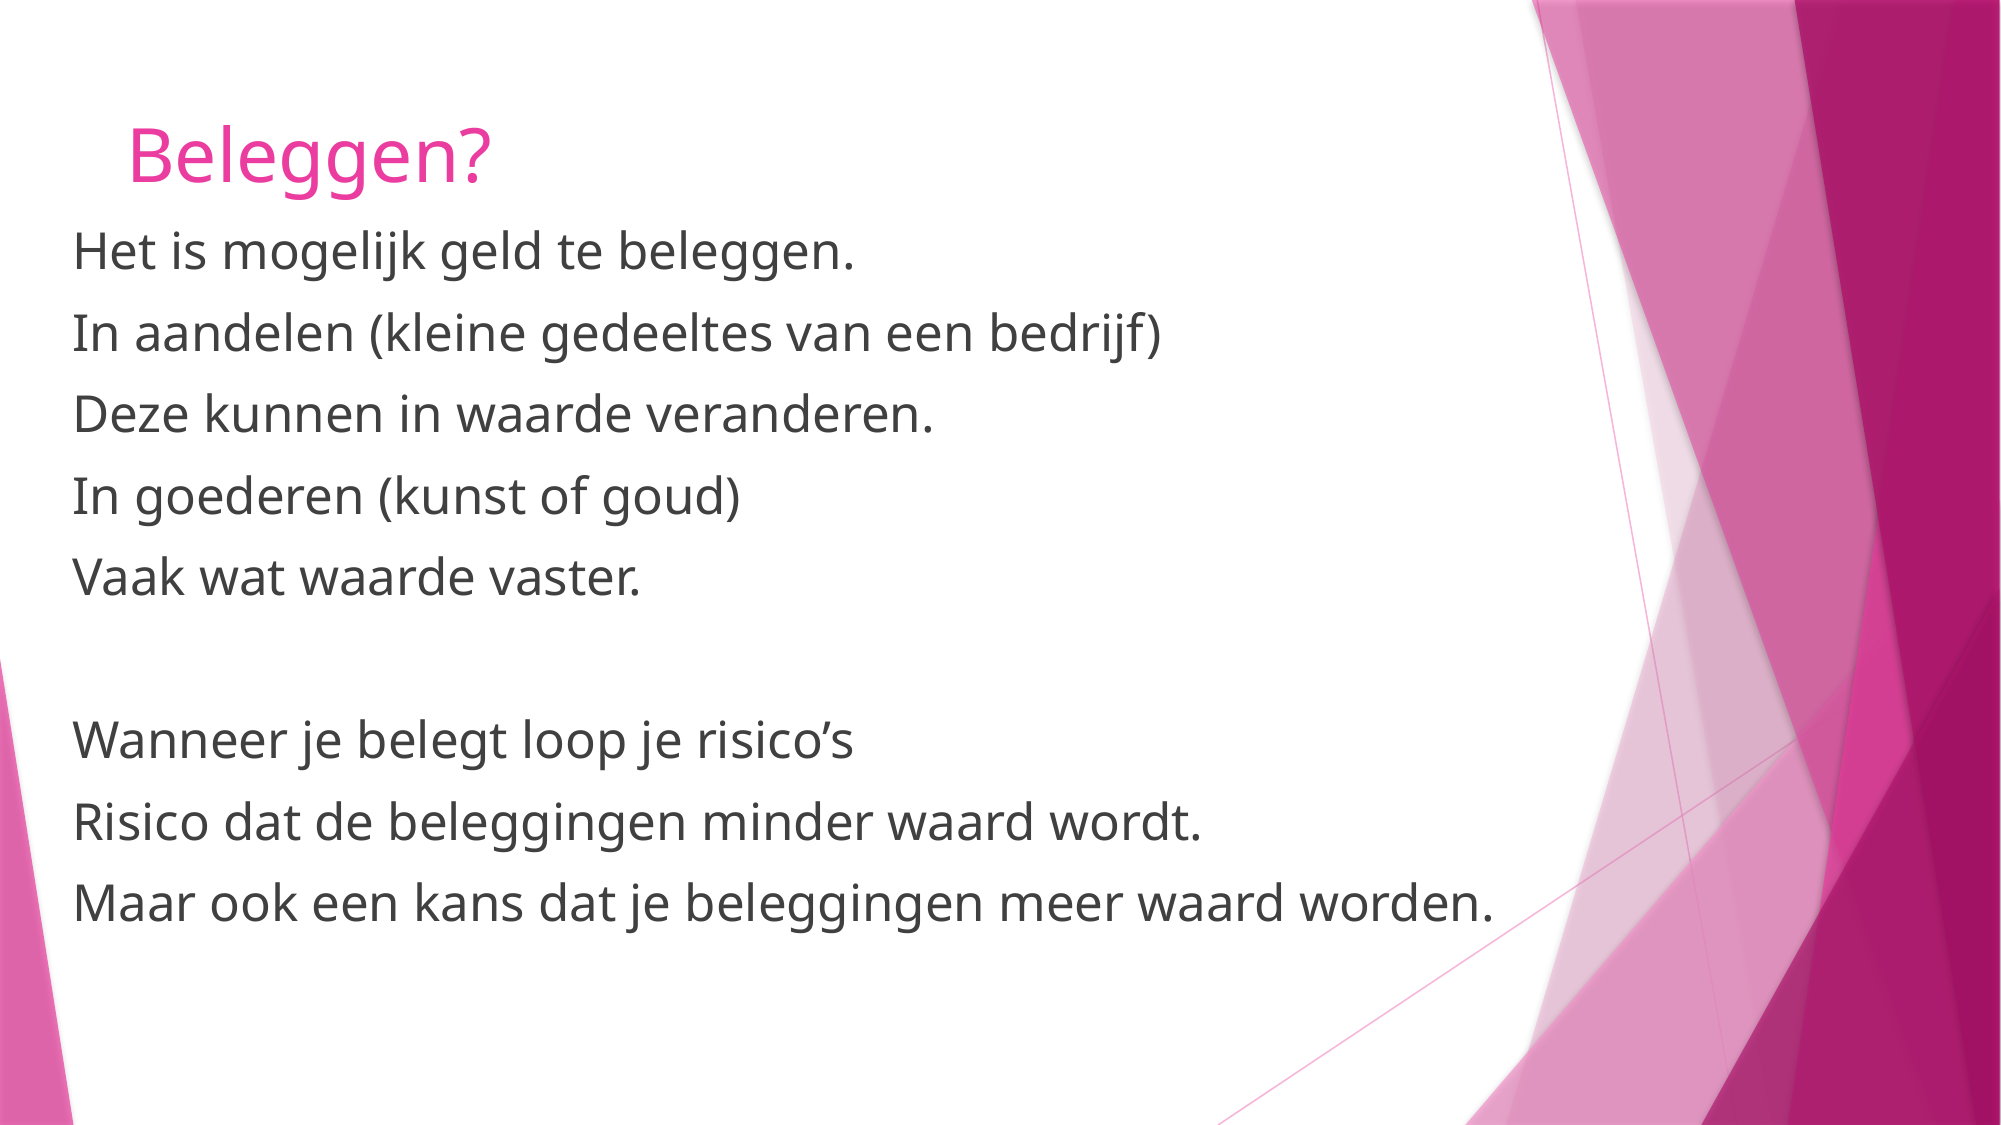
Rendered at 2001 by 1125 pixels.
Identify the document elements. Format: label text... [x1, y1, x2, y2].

title Beleggen? [111, 99, 1522, 211]
list Het is mogelijk geld te beleggen. In aandelen (kleine gedeeltes van een bedrijf) Deze kunnen in waarde veranderen. In goederen (kunst of goud) Vaak wat waarde vaster. Wanneer je belegt loop je risico’s Risico dat de beleggingen minder waard wordt. Maar ook een kans dat je beleggingen meer waard worden. [57, 211, 1522, 992]
